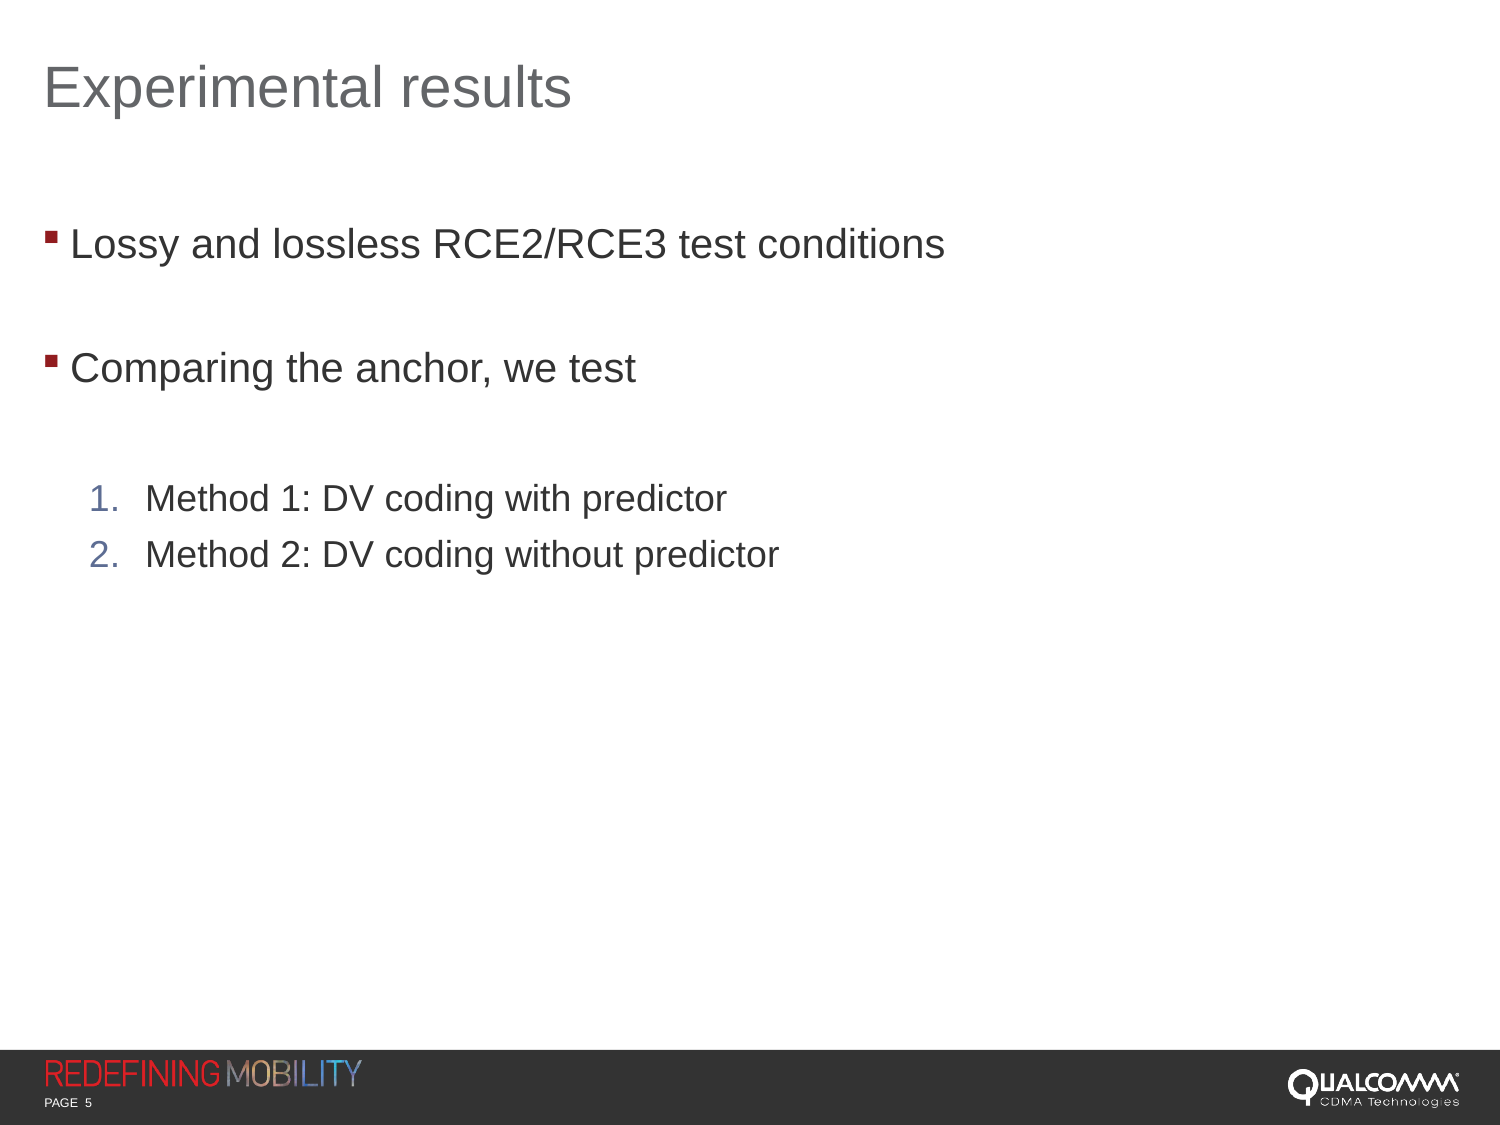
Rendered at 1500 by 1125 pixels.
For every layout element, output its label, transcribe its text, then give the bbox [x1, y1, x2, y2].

picture [30, 1048, 372, 1099]
list Lossy and lossless RCE2/RCE3 test conditions Comparing the anchor, we test Method 1: DV coding with predictor Method 2: DV coding without predictor [26, 148, 1457, 1021]
title Experimental results [28, 44, 1462, 138]
picture [1278, 1058, 1478, 1114]
